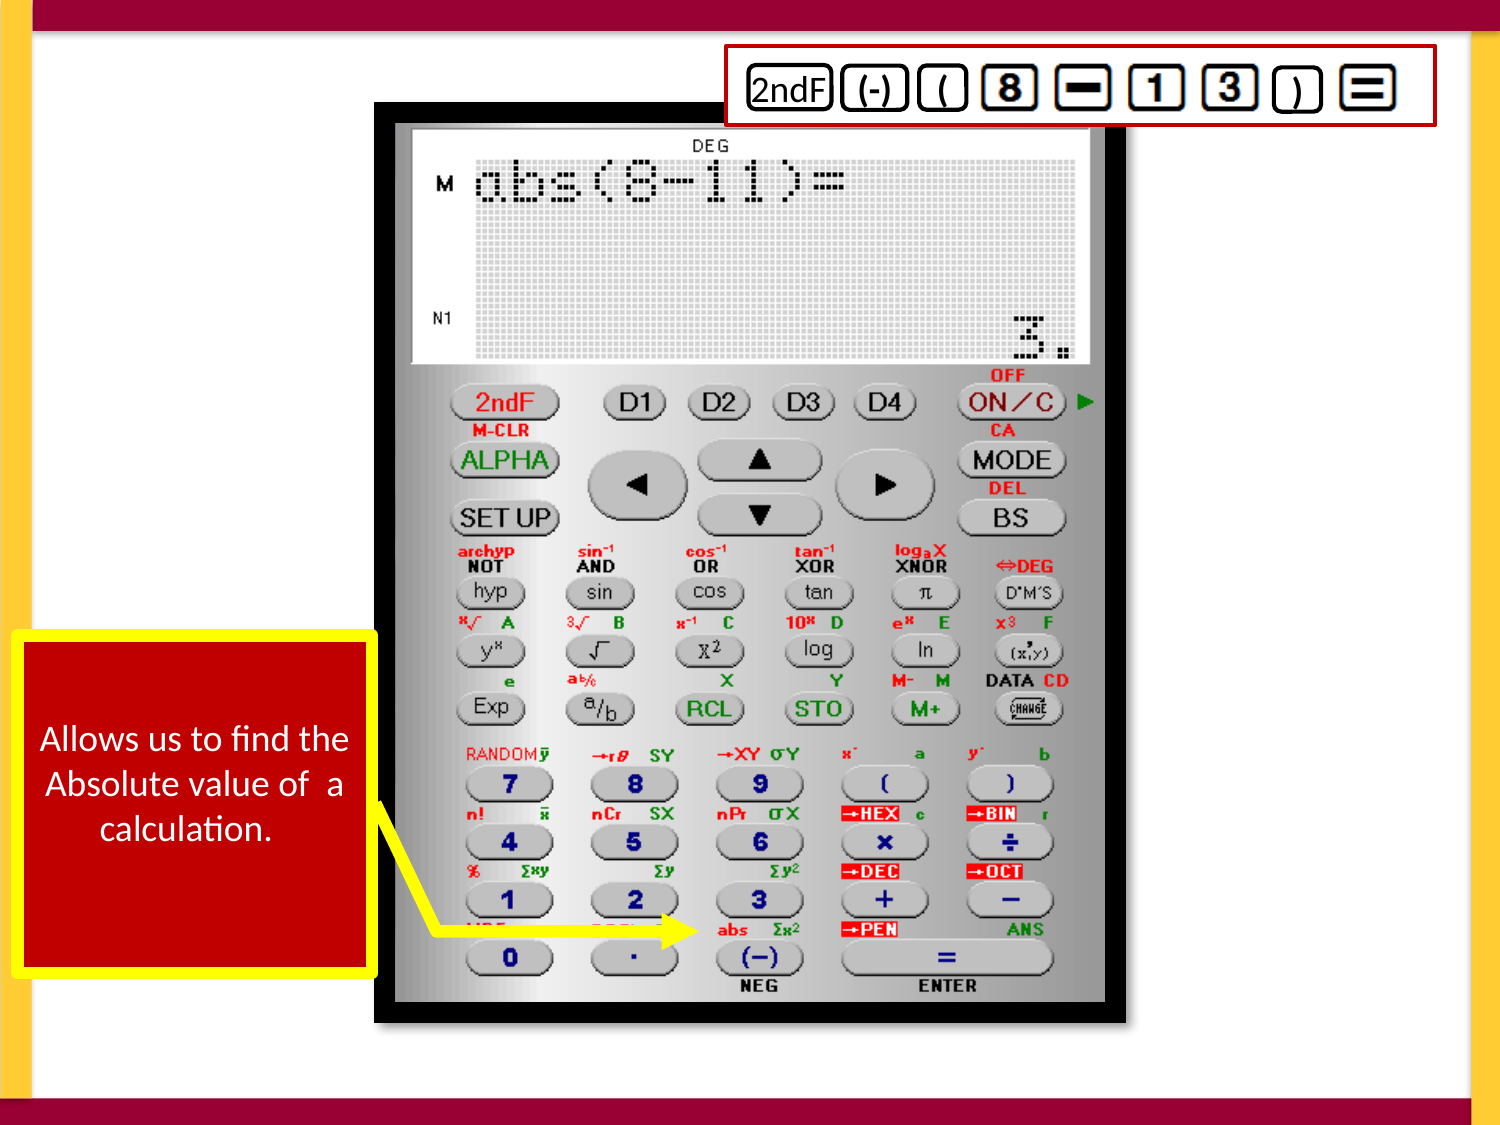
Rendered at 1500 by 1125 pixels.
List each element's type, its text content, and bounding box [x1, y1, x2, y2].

picture [395, 123, 1105, 1002]
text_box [726, 45, 1436, 126]
text_box Allows us to find the Absolute value of a calculation. [16, 633, 700, 975]
